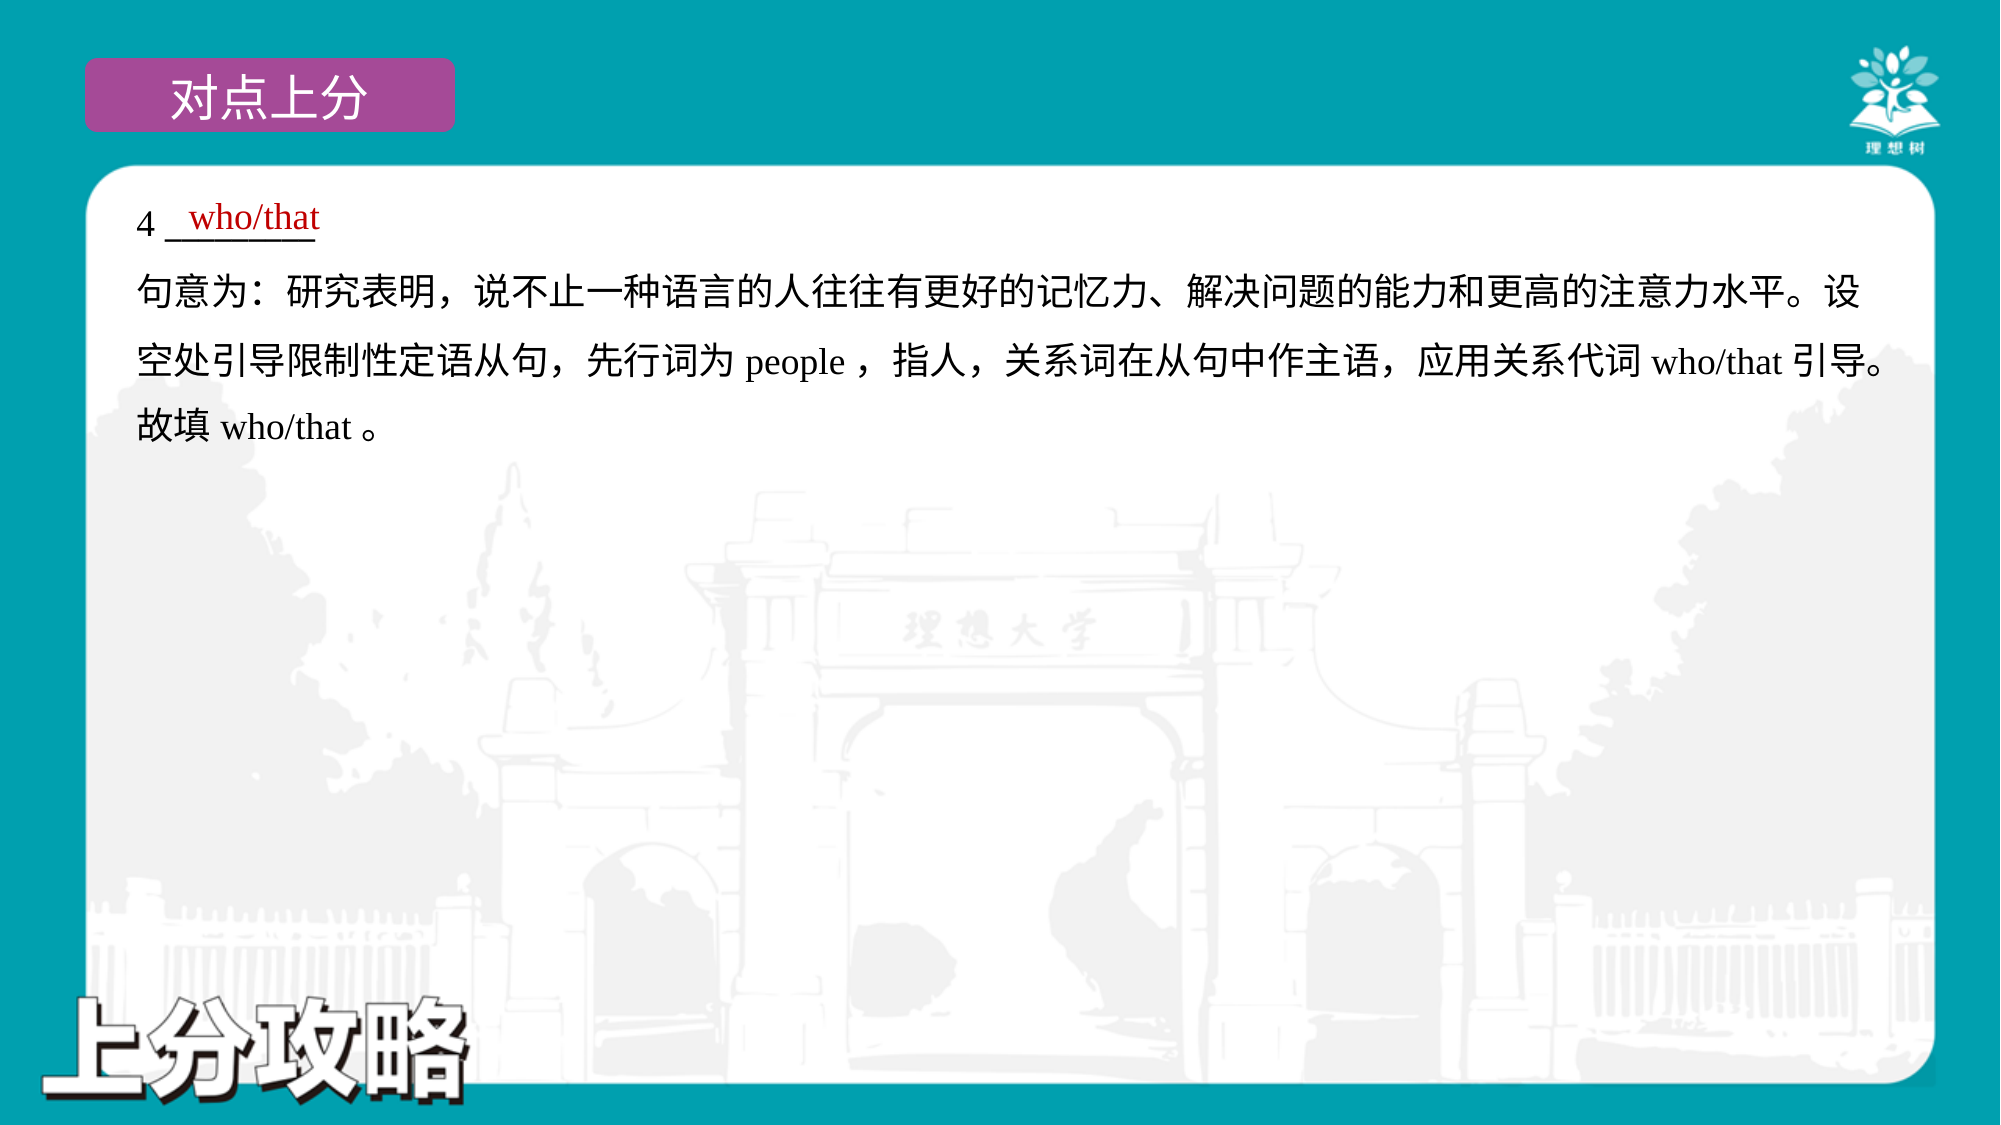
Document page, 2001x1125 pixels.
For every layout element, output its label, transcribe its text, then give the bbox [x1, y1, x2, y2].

text_box 4 _________ [136, 176, 1865, 237]
text_box 句意为：研究表明，说不止一种语言的人往往有更好的记忆力、解决问题的能力和更高的注意力水平。设 空处引导限制性定语从句，先行词为people，指人，关系词在从句中作主语，应用关系代词who/that引导。 故填who/that。 [136, 244, 1865, 441]
picture [0, 0, 2000, 1125]
text_box who/that [174, 170, 334, 230]
